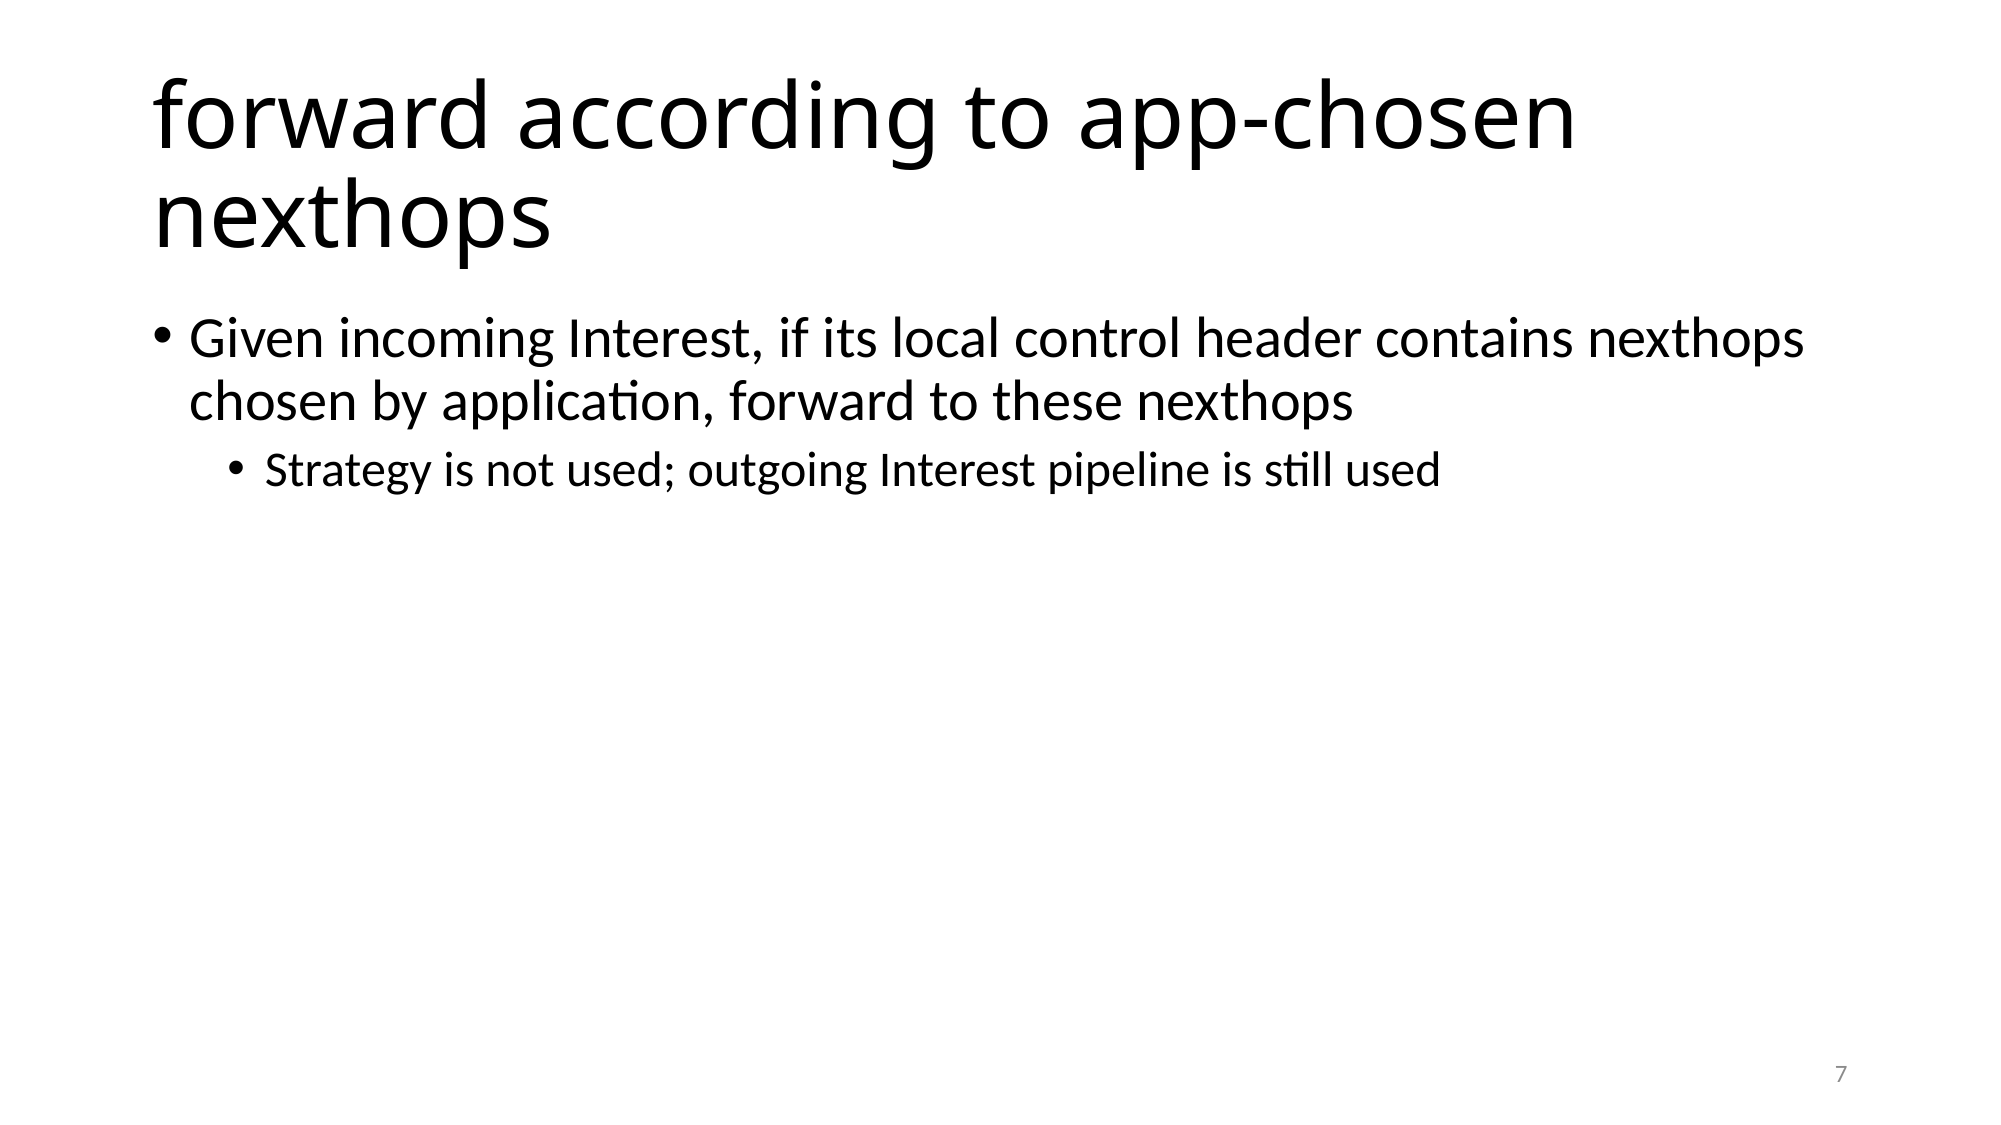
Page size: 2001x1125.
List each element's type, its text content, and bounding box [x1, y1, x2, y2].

list Given incoming Interest, if its local control header contains nexthops chosen by application, forward to these nexthops Strategy is not used; outgoing Interest pipeline is still used [137, 299, 1863, 1014]
slide_number 7 [1412, 1042, 1863, 1103]
title forward according to app-chosen nexthops [137, 59, 1863, 278]
